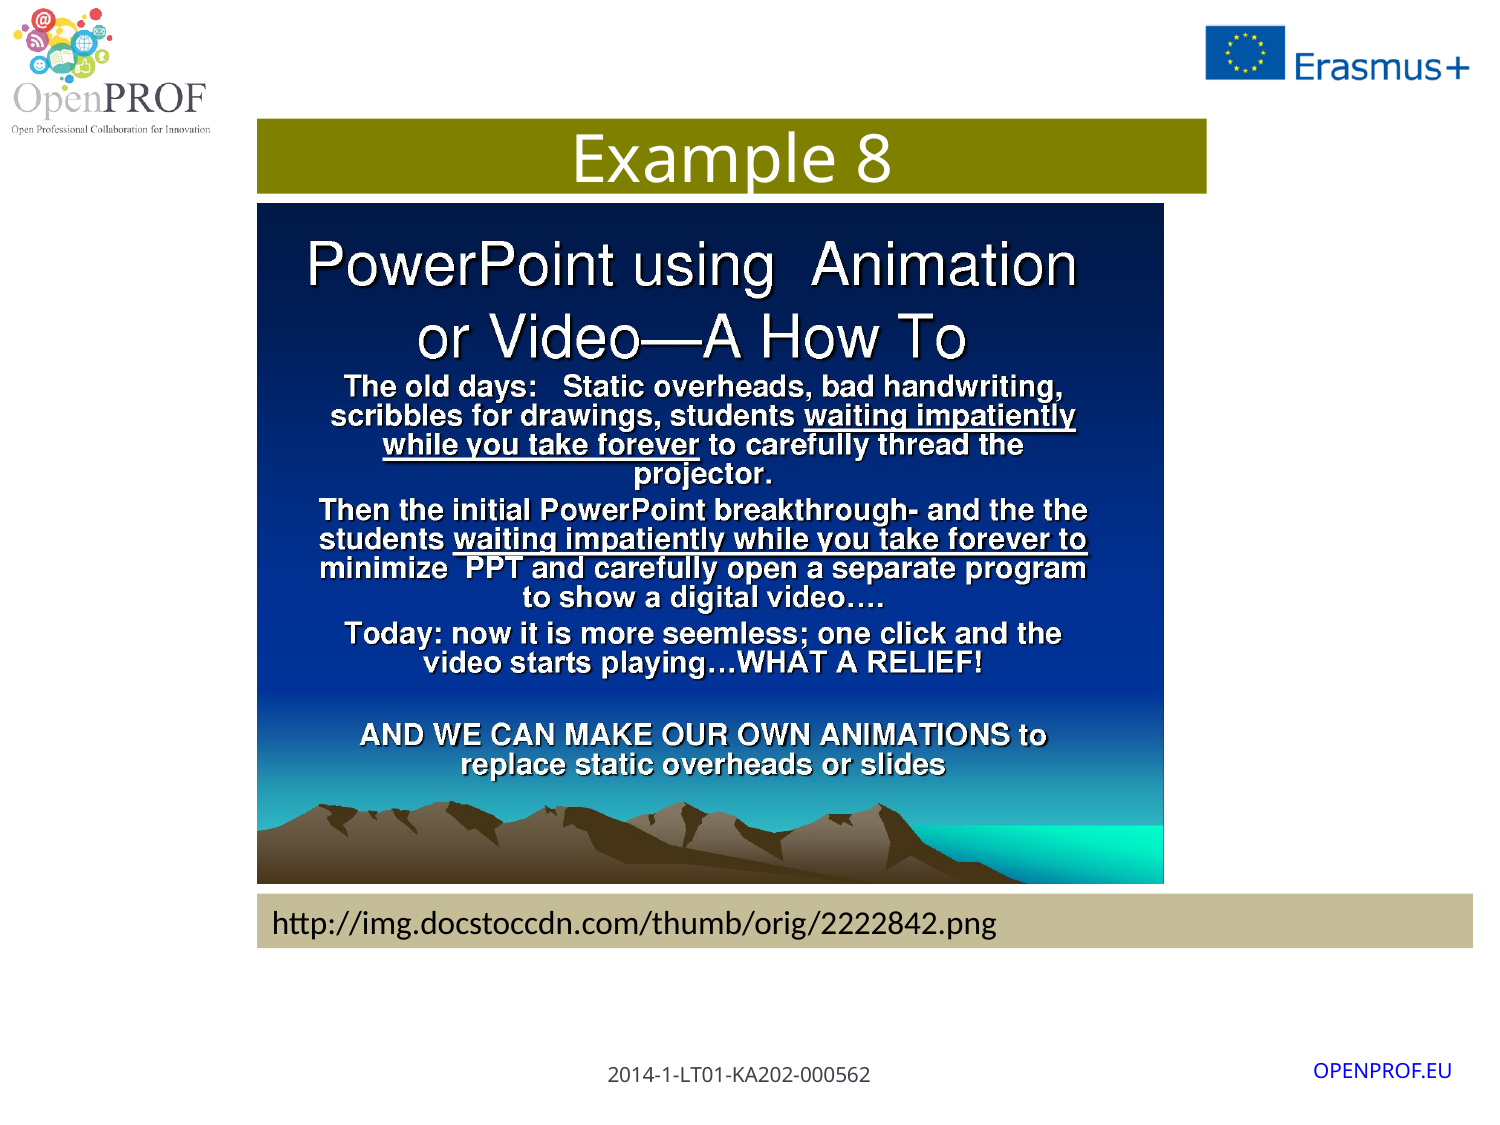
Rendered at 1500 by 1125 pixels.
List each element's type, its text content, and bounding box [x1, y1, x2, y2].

text_box http://img.docstoccdn.com/thumb/orig/2222842.png [257, 893, 1473, 949]
picture [0, 0, 212, 143]
picture [256, 203, 1165, 884]
title Example 8 [257, 118, 1207, 194]
picture [1202, 24, 1471, 84]
